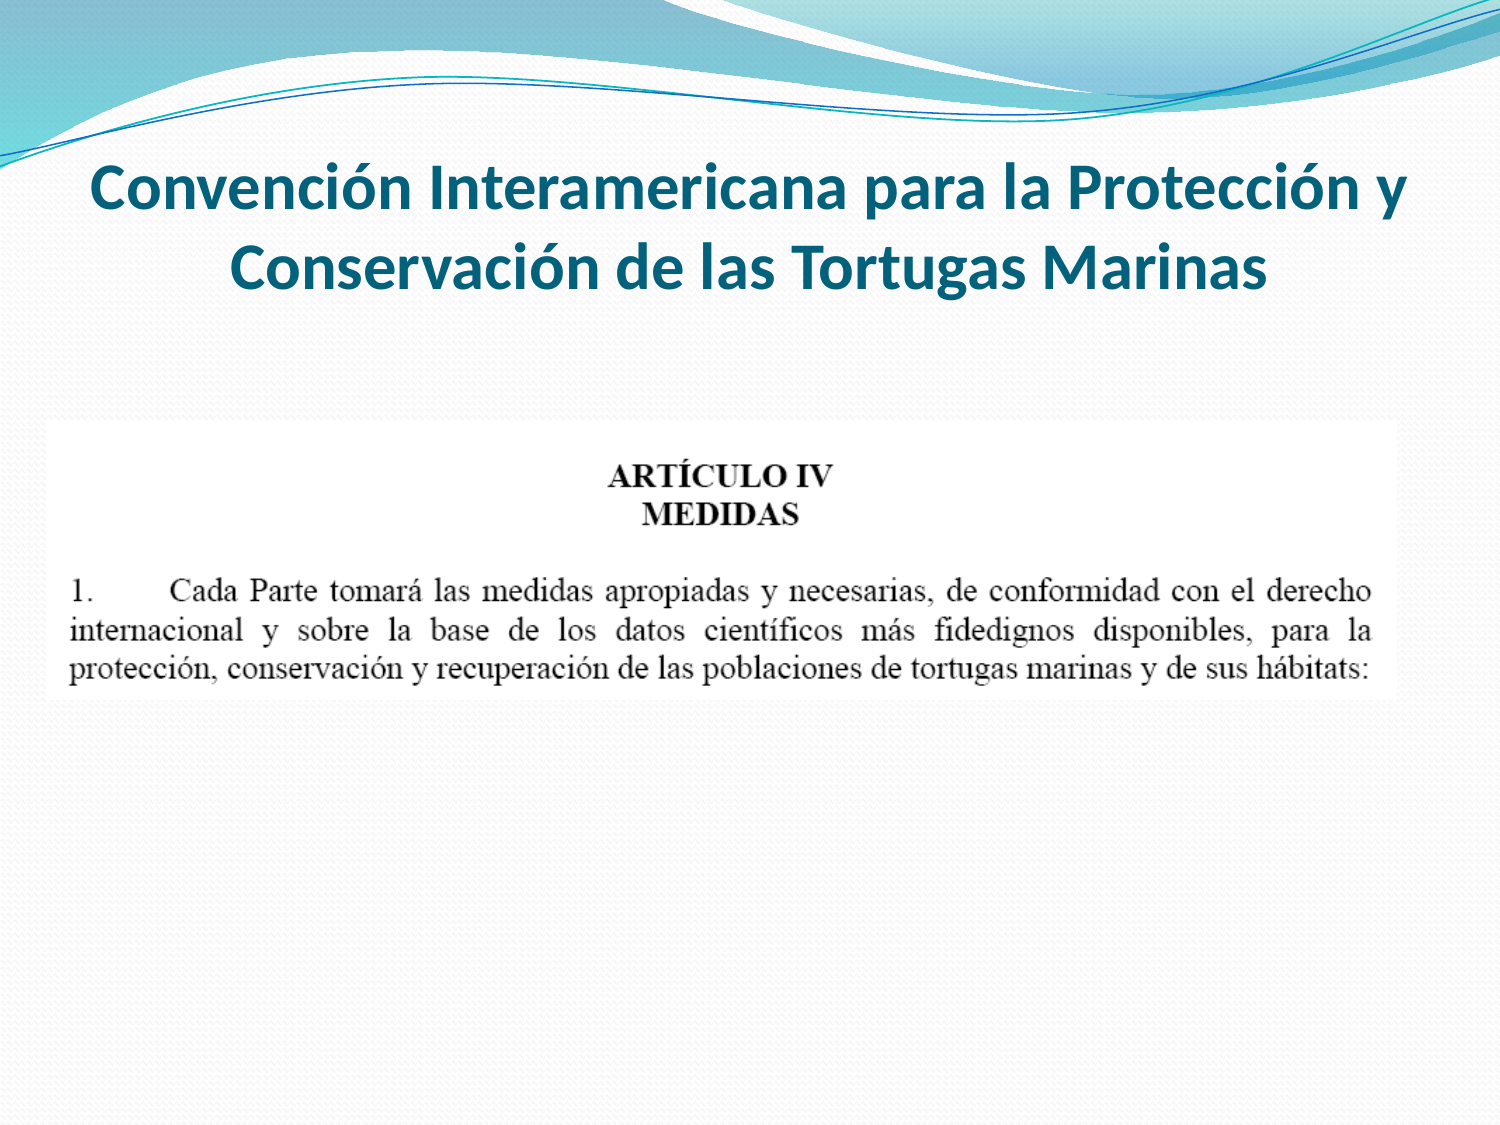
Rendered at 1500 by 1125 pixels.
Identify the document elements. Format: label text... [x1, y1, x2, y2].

title Convención Interamericana para la Protección y Conservación de las Tortugas Marinas [75, 115, 1425, 303]
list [46, 421, 1398, 700]
